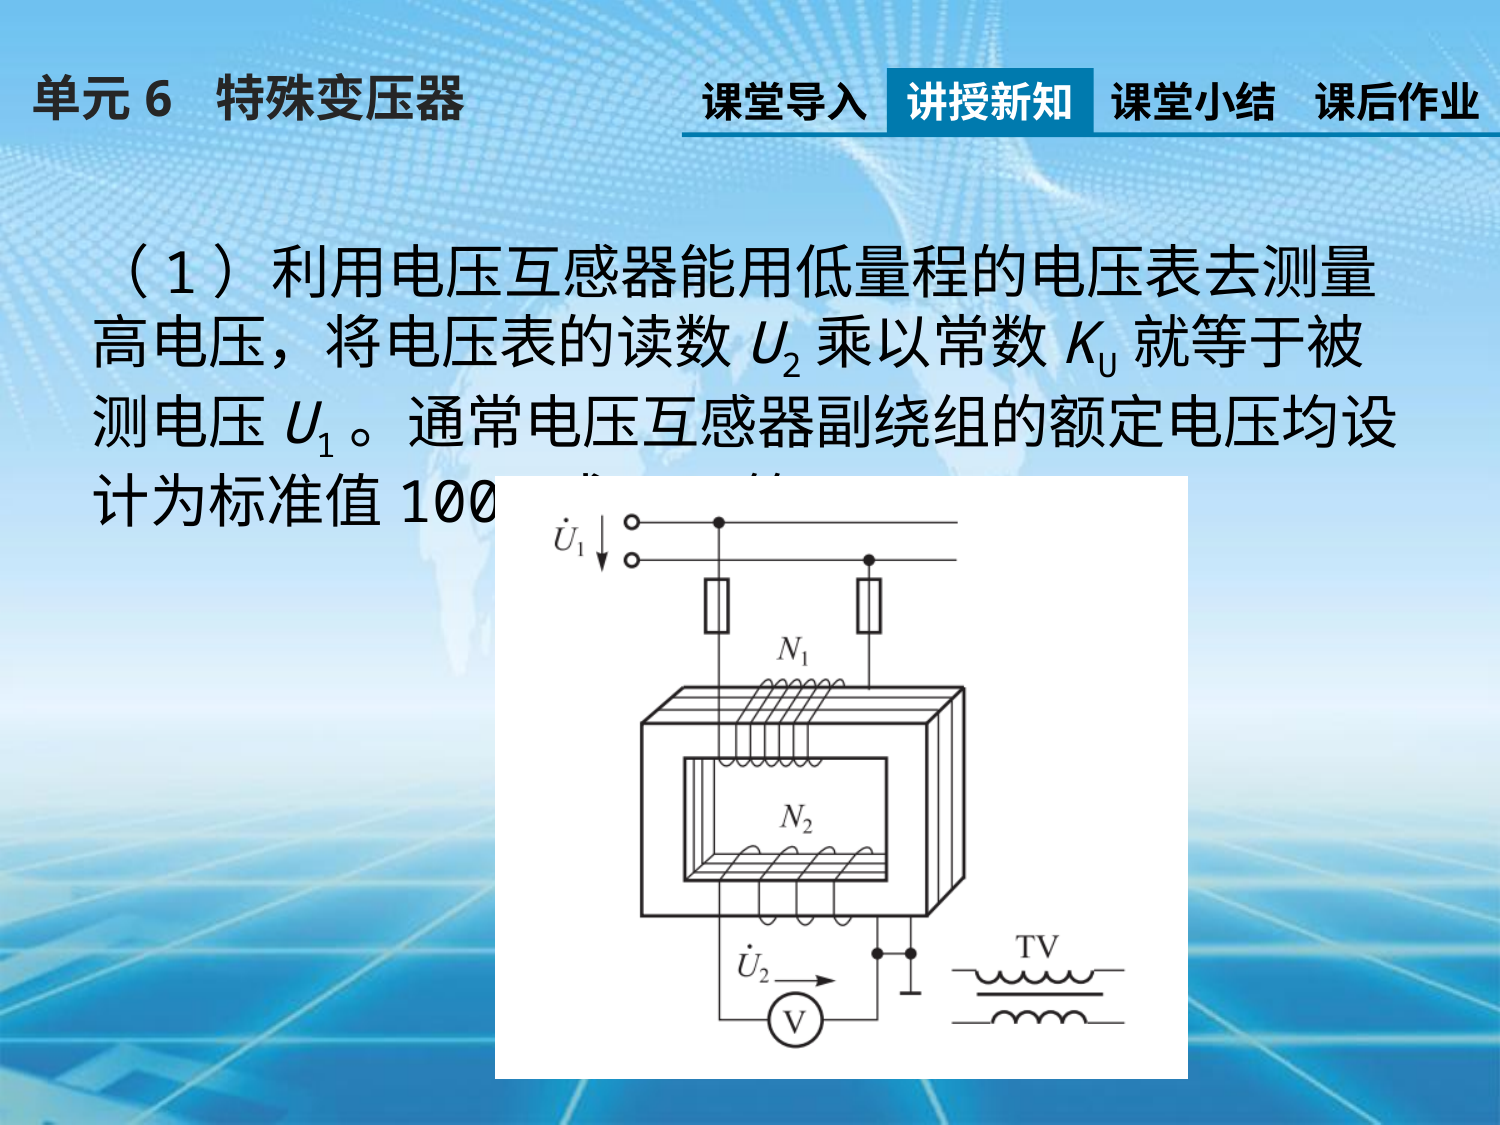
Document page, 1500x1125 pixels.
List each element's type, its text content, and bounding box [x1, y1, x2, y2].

text_box （1）利用电压互感器能用低量程的电压表去测量高电压，将电压表的读数U2乘以常数KU就等于被测电压U1。通常电压互感器副绕组的额定电压均设计为标准值100V或50V等。 [76, 227, 1424, 1037]
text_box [16, 59, 1500, 135]
picture [0, 0, 1500, 1125]
